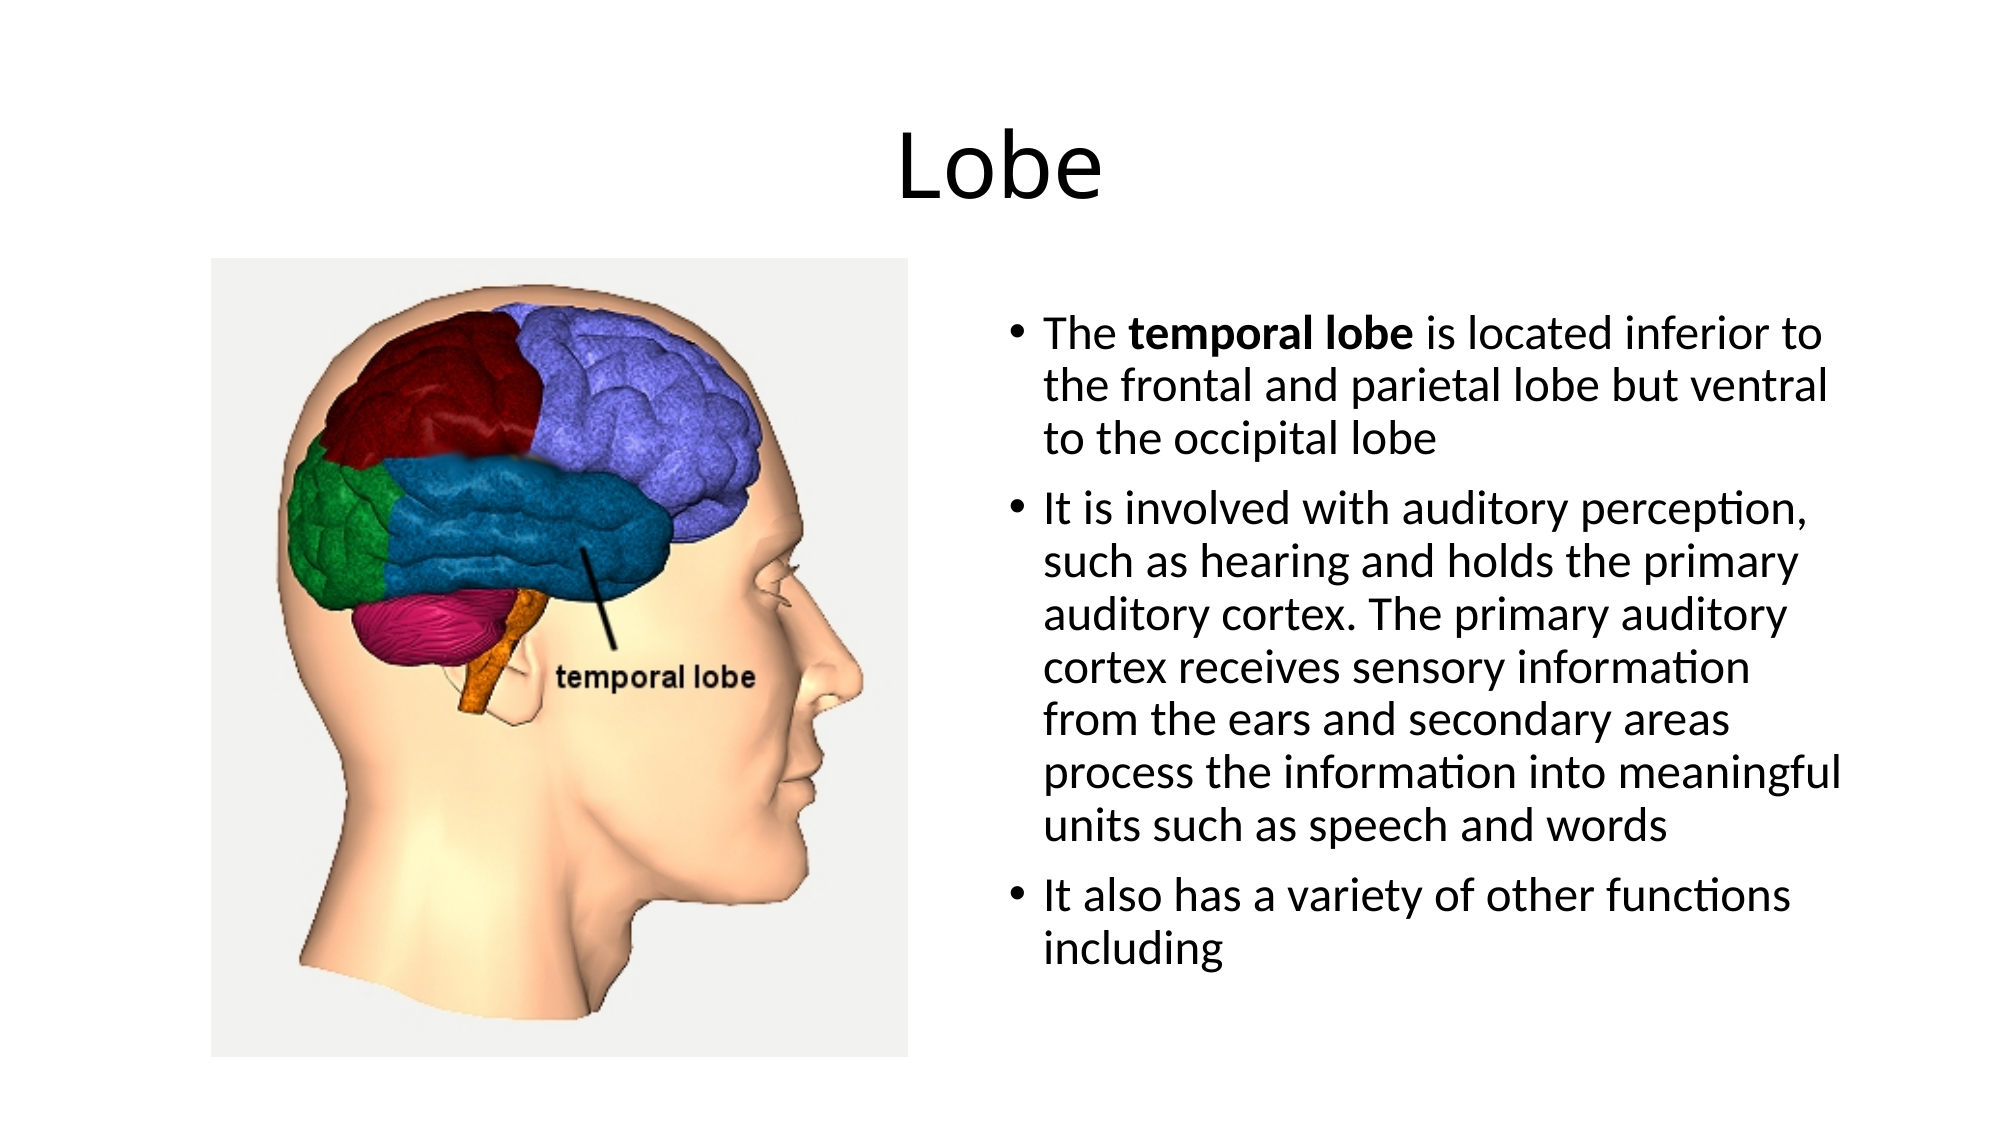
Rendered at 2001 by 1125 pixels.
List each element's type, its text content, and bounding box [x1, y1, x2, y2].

title Lobe [137, 59, 1863, 278]
list The temporal lobe is located inferior to the frontal and parietal lobe but ventral to the occipital lobe It is involved with auditory perception, such as hearing and holds the primary auditory cortex. The primary auditory cortex receives sensory information from the ears and secondary areas process the information into meaningful units such as speech and words It also has a variety of other functions including [994, 299, 1863, 1014]
picture [211, 258, 908, 1057]
